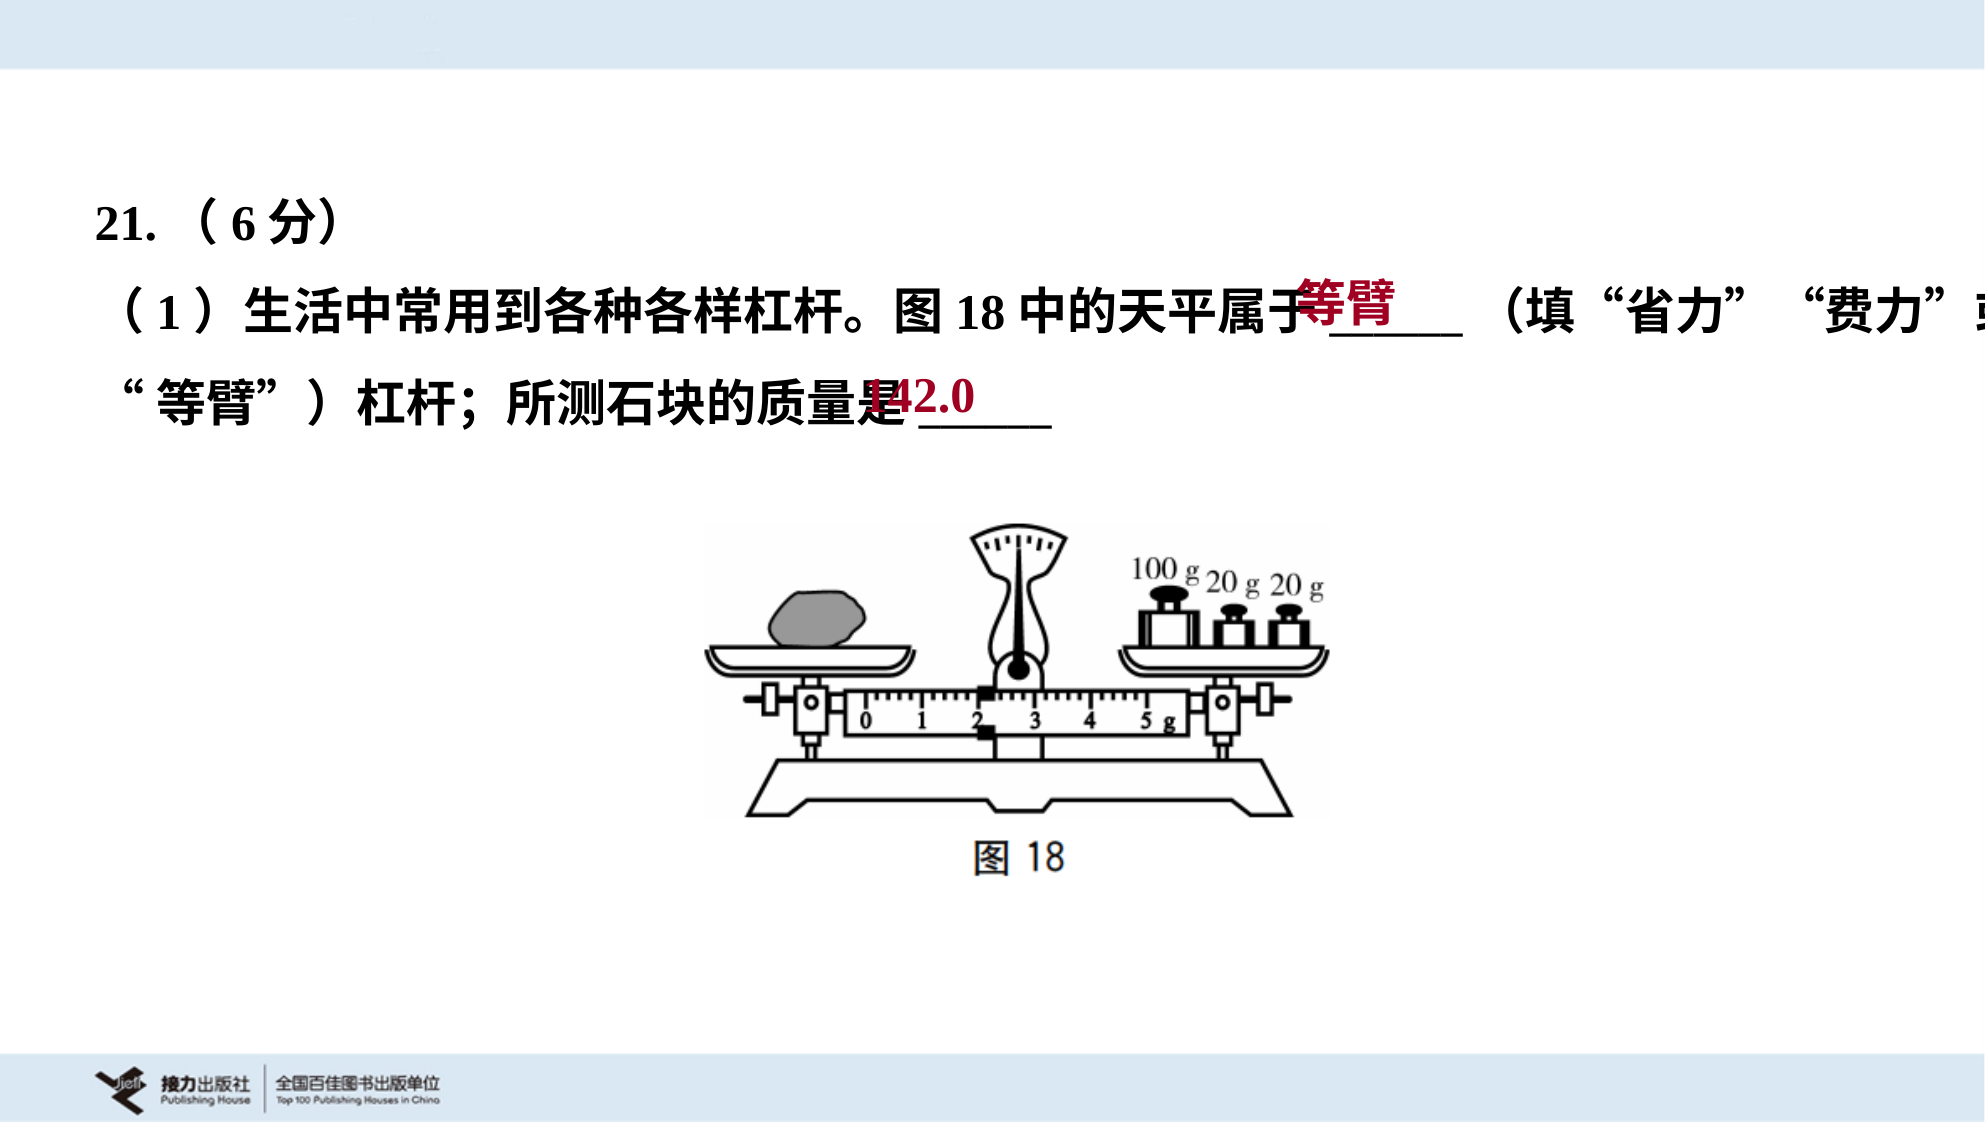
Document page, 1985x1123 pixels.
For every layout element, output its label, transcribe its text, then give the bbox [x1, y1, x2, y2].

picture [0, 0, 1985, 1122]
text_box 等臂 [1277, 243, 1415, 332]
text_box 21.（6分） [94, 162, 1892, 250]
text_box 142.0 [844, 335, 994, 423]
